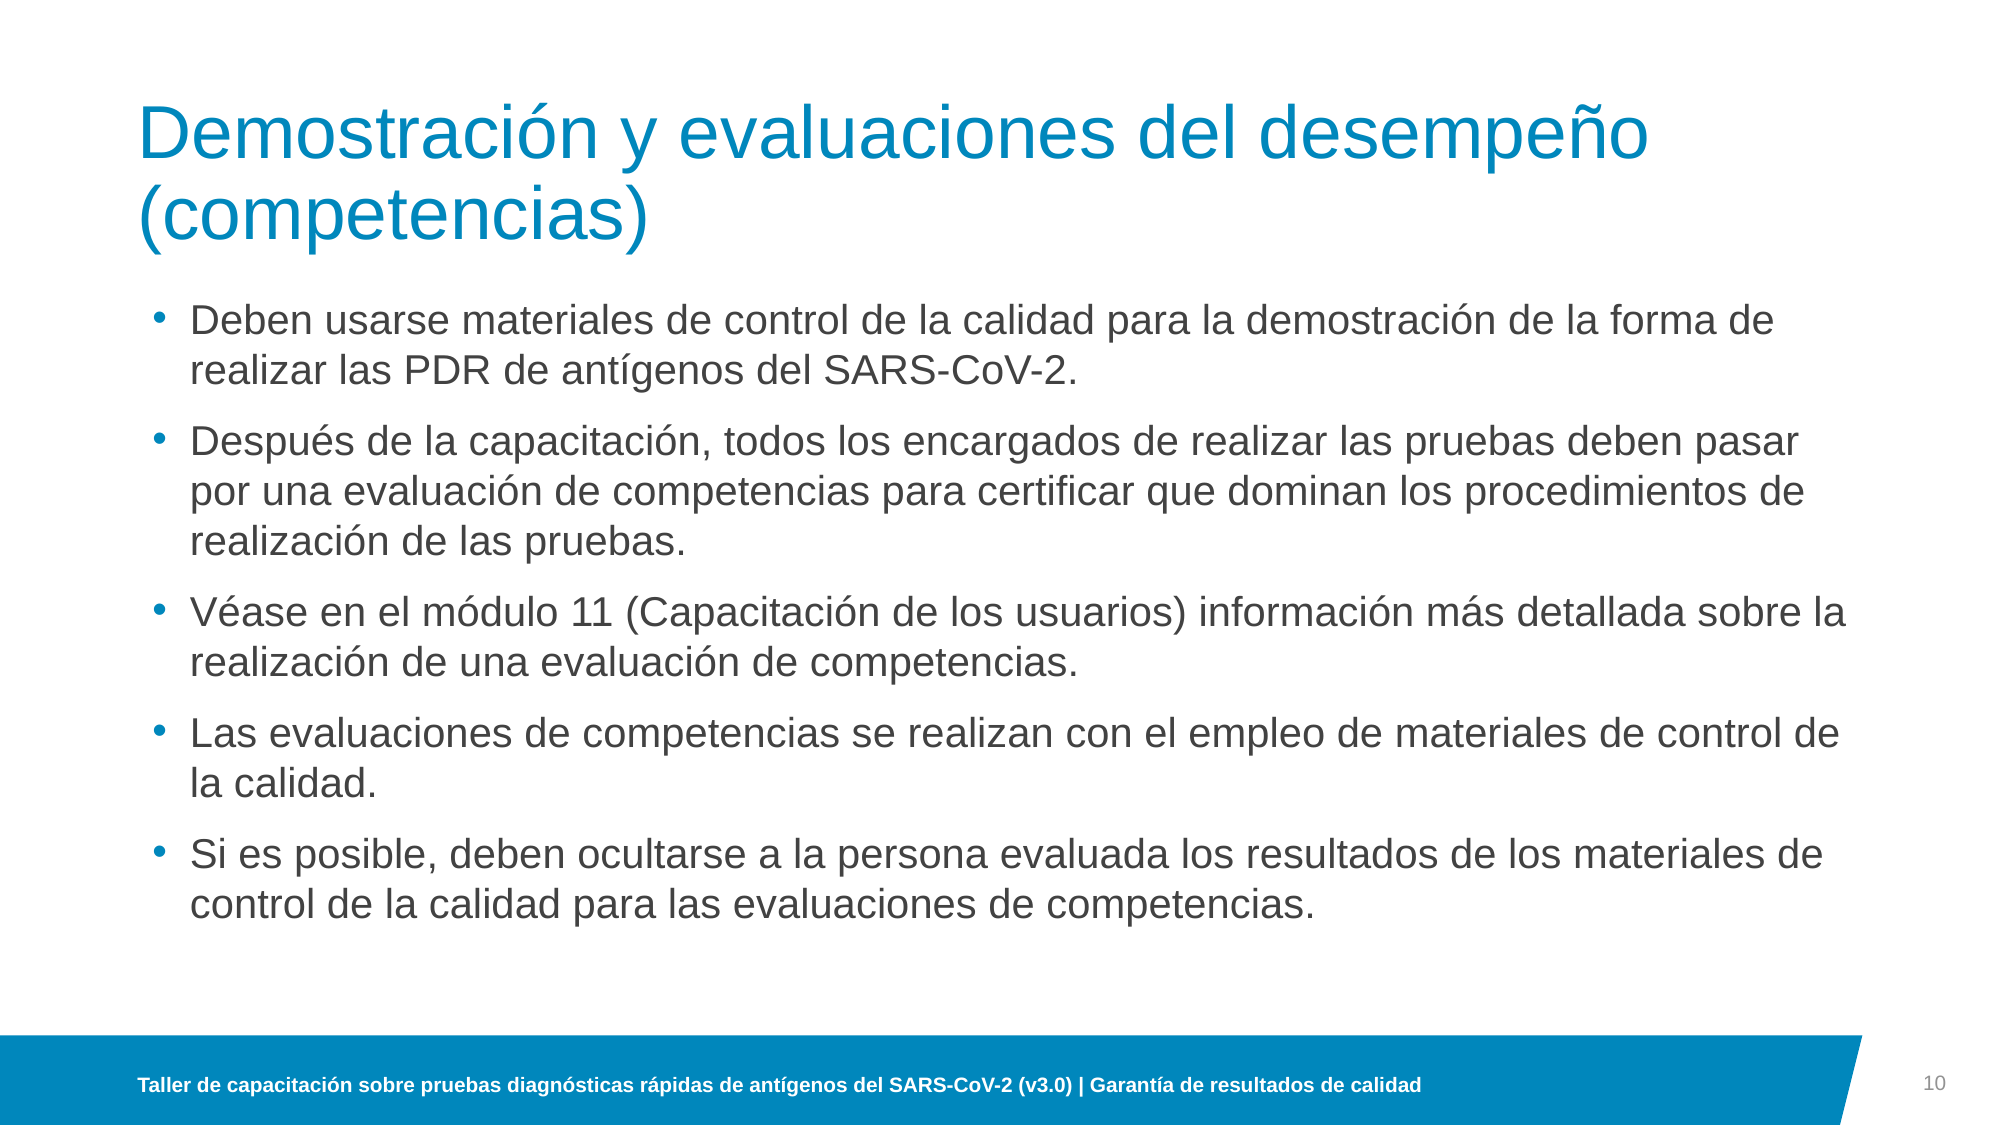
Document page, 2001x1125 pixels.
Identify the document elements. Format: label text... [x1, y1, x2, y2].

slide_number 10 [1862, 1035, 1947, 1125]
title Demostración y evaluaciones del desempeño (competencias) [137, 100, 1863, 256]
footer Taller de capacitación sobre pruebas diagnósticas rápidas de antígenos del SARS-CoV-2 (v3.0) | Garantía de resultados de calidad [137, 1042, 1555, 1125]
list Deben usarse materiales de control de la calidad para la demostración de la forma de realizar las PDR de antígenos del SARS-CoV-2. Después de la capacitación, todos los encargados de realizar las pruebas deben pasar por una evaluación de competencias para certificar que dominan los procedimientos de realización de las pruebas. Véase en el módulo 11 (Capacitación de los usuarios) información más detallada sobre la realización de una evaluación de competencias. Las evaluaciones de competencias se realizan con el empleo de materiales de control de la calidad. Si es posible, deben ocultarse a la persona evaluada los resultados de los materiales de control de la calidad para las evaluaciones de competencias. [137, 284, 1863, 1014]
